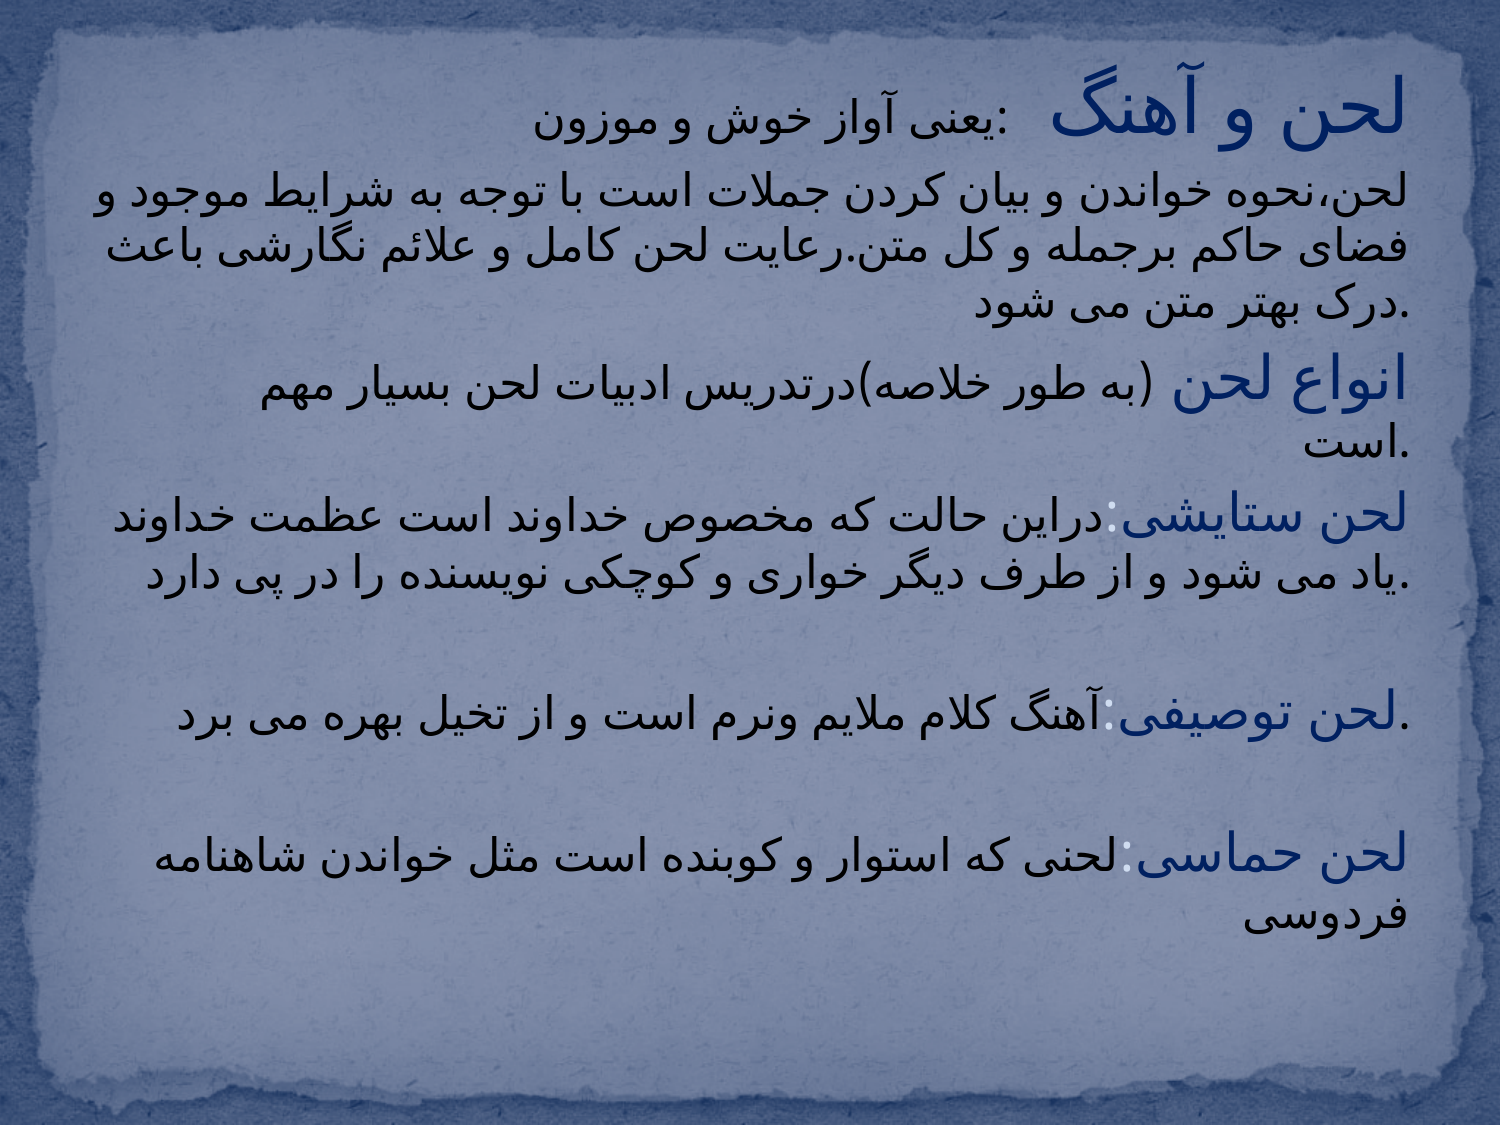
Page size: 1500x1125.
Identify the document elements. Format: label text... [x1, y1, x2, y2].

list لحن و آهنگ :یعنی آواز خوش و موزون لحن،نحوه خواندن و بیان کردن جملات است با توجه به شرایط موجود و فضای حاکم برجمله و کل متن.رعایت لحن کامل و علائم نگارشی باعث درک بهتر متن می شود. انواع لحن (به طور خلاصه)درتدریس ادبیات لحن بسیار مهم است. لحن ستایشی:دراین حالت که مخصوص خداوند است عظمت خداوند یاد می شود و از طرف دیگر خواری و کوچکی نویسنده را در پی دارد. لحن توصیفی:آهنگ کلام ملایم ونرم است و از تخیل بهره می برد. لحن حماسی:لحنی که استوار و کوبنده است مثل خواندن شاهنامه فردوسی [75, 50, 1425, 963]
